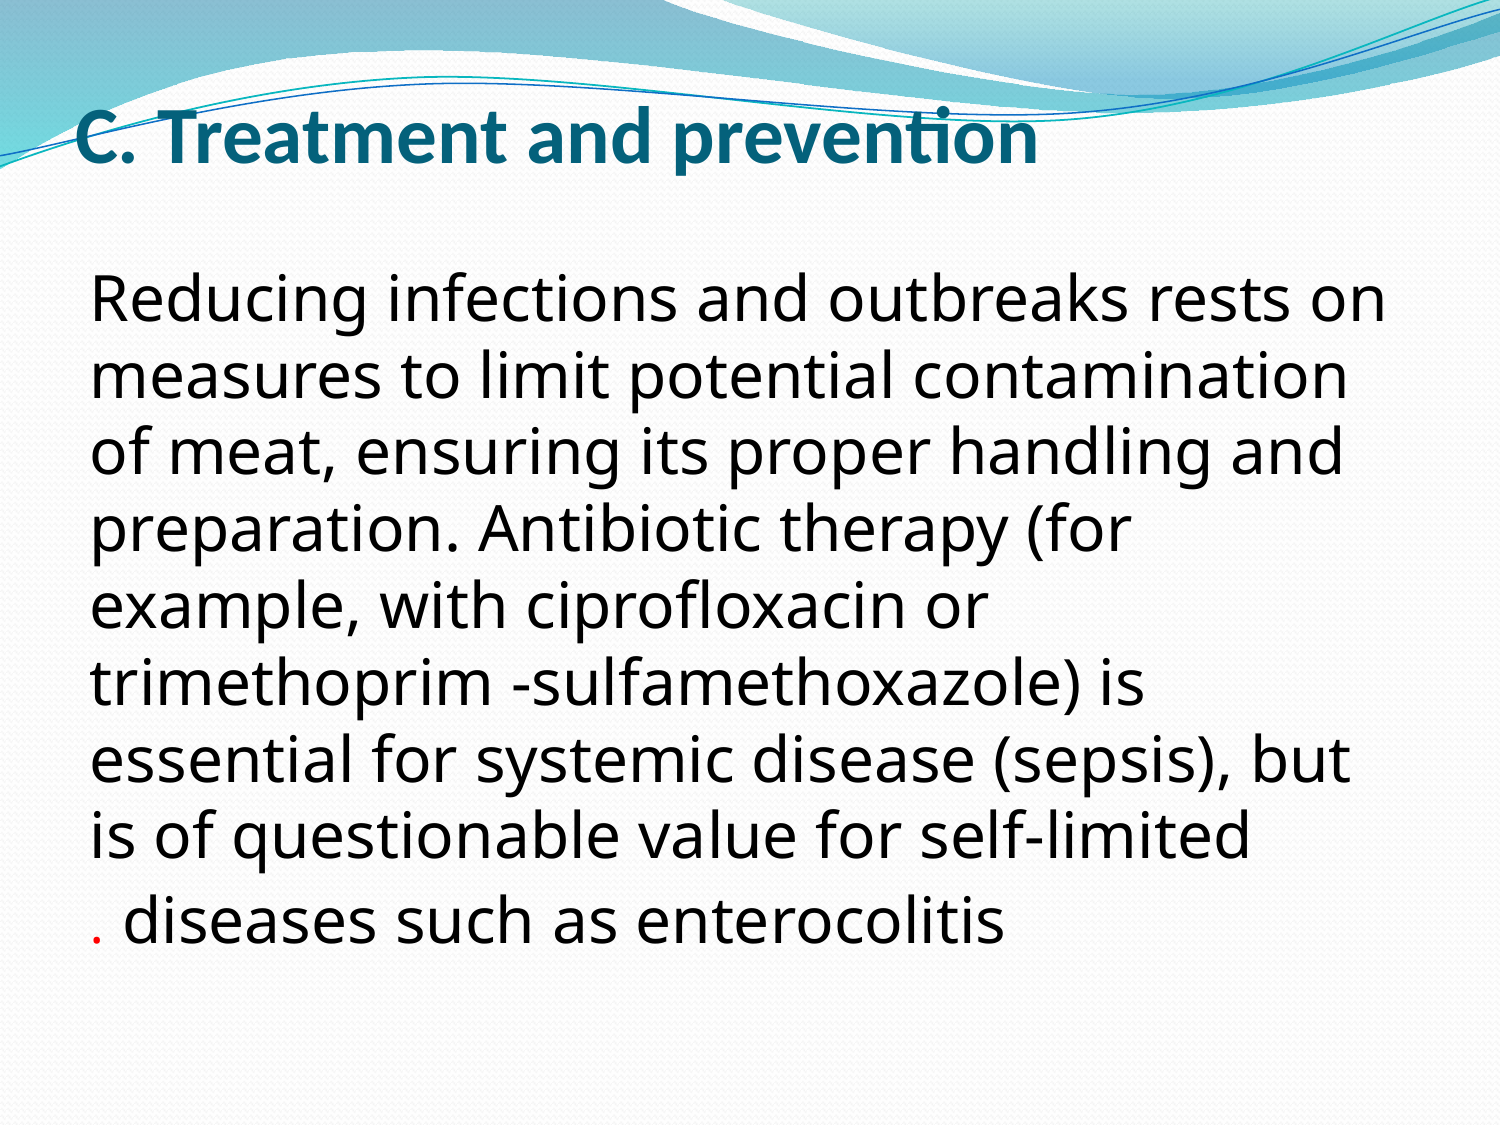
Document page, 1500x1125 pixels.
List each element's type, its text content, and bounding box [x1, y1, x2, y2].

title C. Treatment and prevention [75, 75, 1425, 180]
list Reducing infections and outbreaks rests on measures to limit potential contamination of meat, ensuring its proper handling and preparation. Antibiotic therapy (for example, with ciprofloxacin or trimethoprim -sulfamethoxazole) is essential for systemic disease (sepsis), but is of questionable value for self-limited diseases such as enterocolitis . [75, 249, 1425, 1025]
